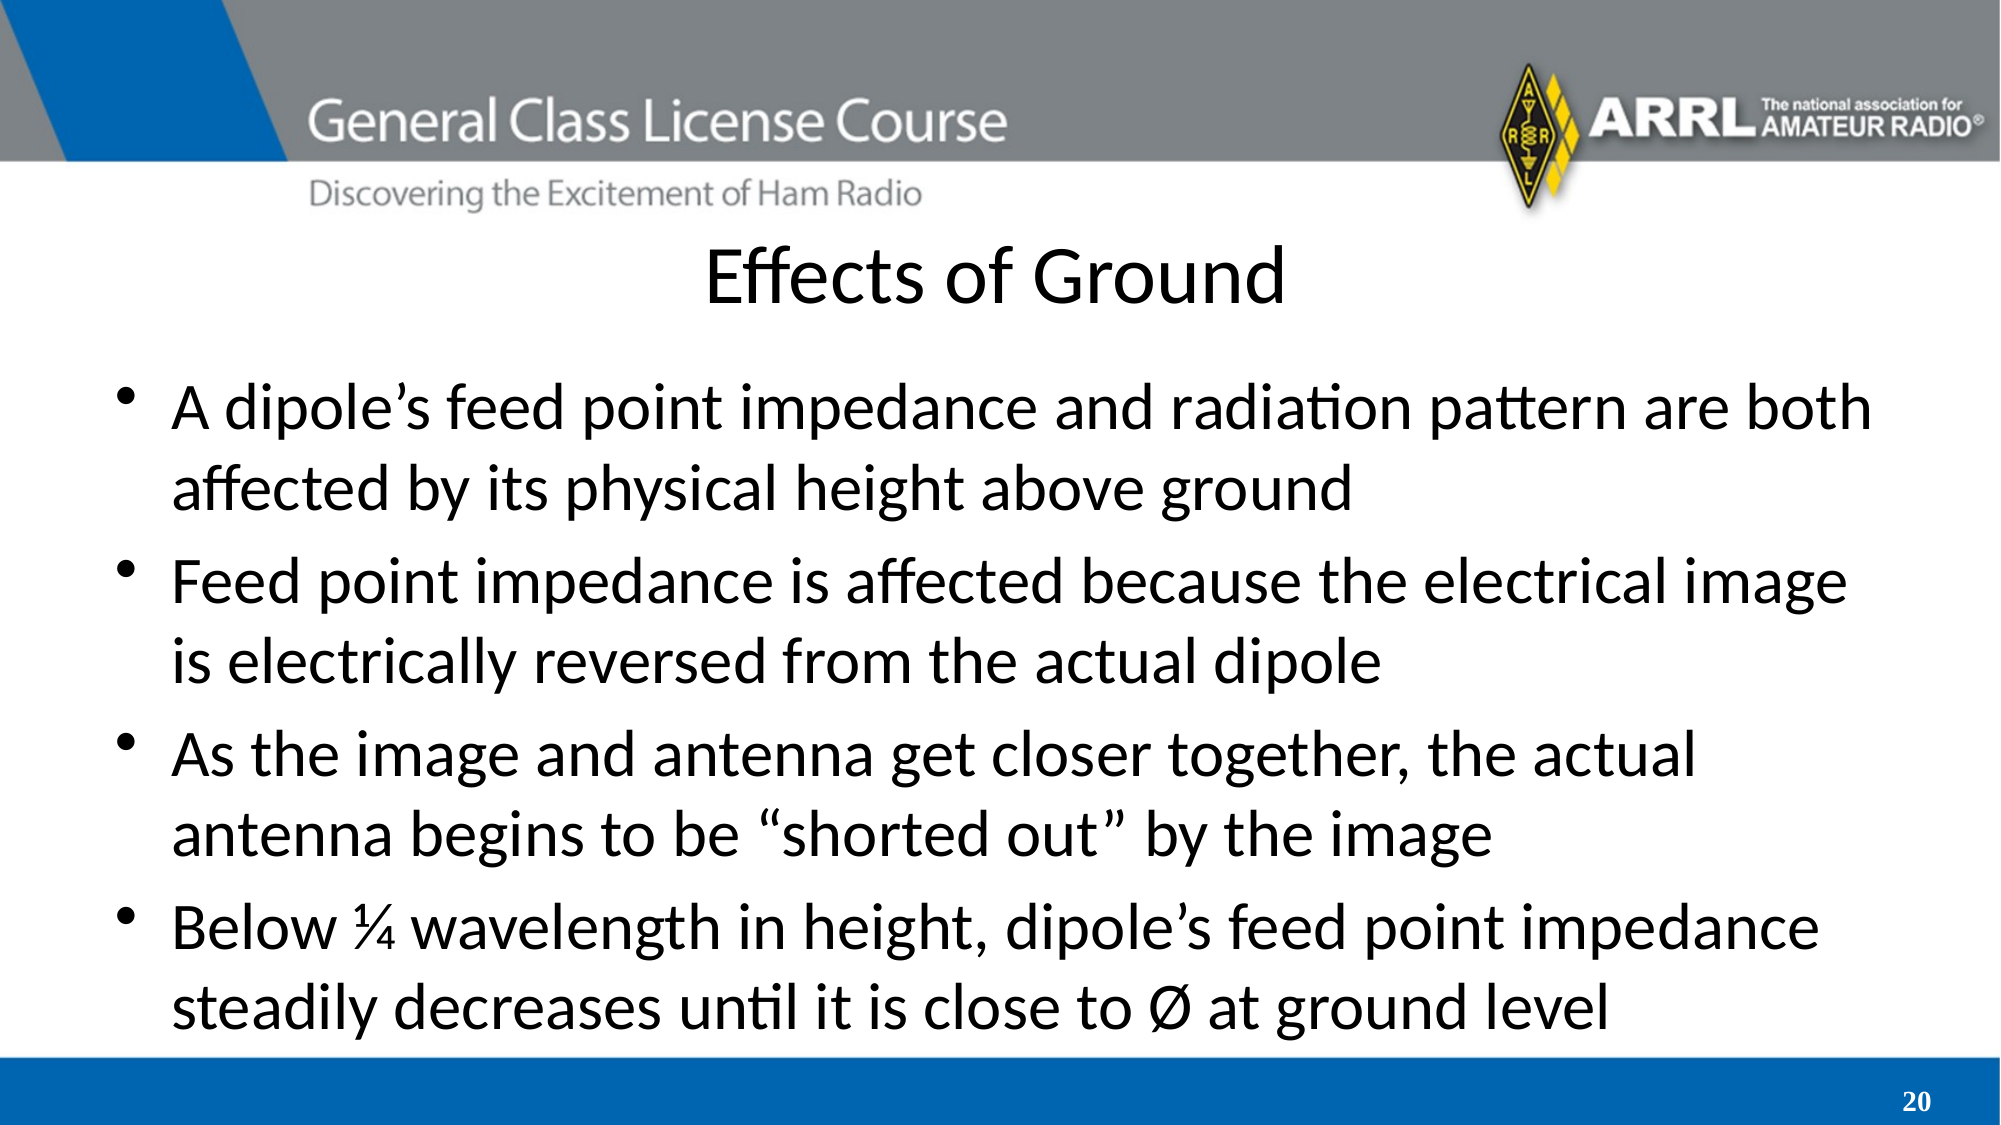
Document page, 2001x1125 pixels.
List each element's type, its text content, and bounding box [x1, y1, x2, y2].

list A dipole’s feed point impedance and radiation pattern are both affected by its physical height above ground Feed point impedance is affected because the electrical image is electrically reversed from the actual dipole As the image and antenna get closer together, the actual antenna begins to be “shorted out” by the image Below 1⁄4 wavelength in height, dipole’s feed point impedance steadily decreases until it is close to Ø at ground level [99, 355, 1900, 1075]
picture [0, 0, 2001, 1125]
title Effects of Ground [96, 212, 1897, 356]
